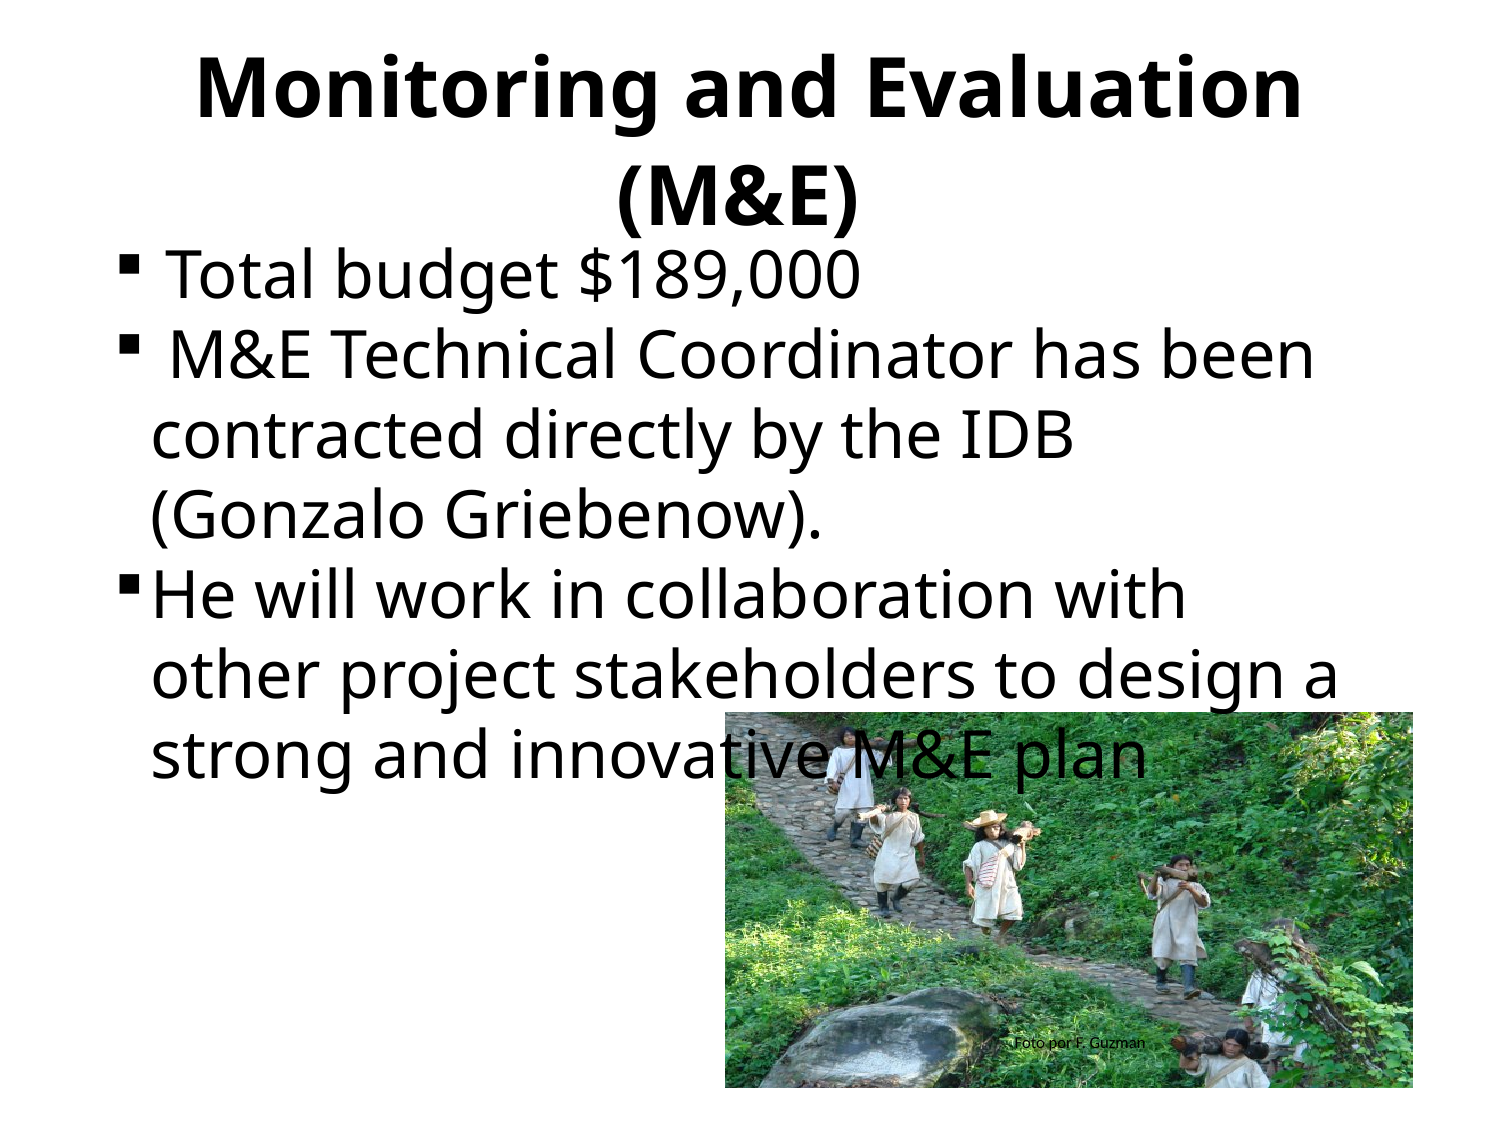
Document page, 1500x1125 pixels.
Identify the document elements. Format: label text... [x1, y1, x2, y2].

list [724, 712, 1413, 1088]
text_box Total budget $189,000 M&E Technical Coordinator has been contracted directly by the IDB (Gonzalo Griebenow). He will work in collaboration with other project stakeholders to design a strong and innovative M&E plan [99, 224, 1375, 800]
title Monitoring and Evaluation (M&E) [74, 44, 1426, 233]
